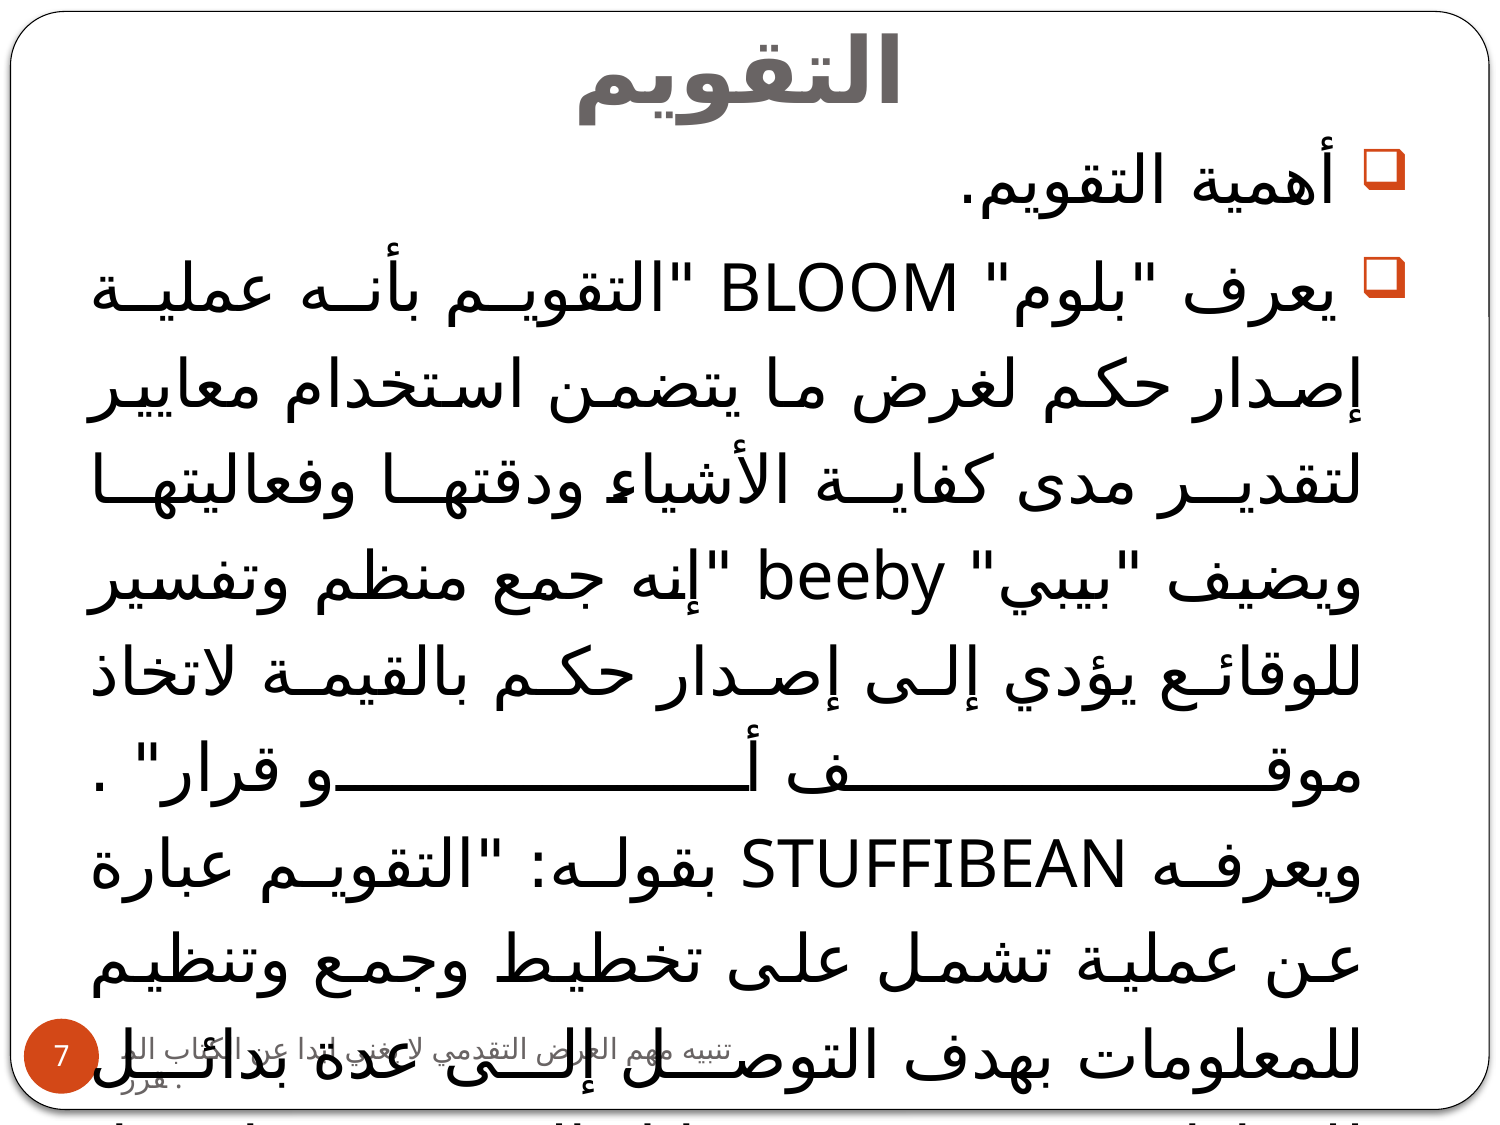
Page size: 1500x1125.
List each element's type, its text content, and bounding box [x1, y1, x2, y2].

slide_number 7 [23, 1018, 96, 1094]
footer تنبيه مهم العرض التقدمي لا يغني ابدا عن الكتاب المقرر. [150, 1071, 800, 1088]
title التقويم [64, 30, 1415, 138]
list أهمية التقويم. يعرف "بلوم" ‏BLOOM‏ "التقويم بأنه عملية إصدار ‏حكم لغرض ما يتضمن استخدام معايير لتقدير مدى كفاية الأشياء ودقتها ‏وفعاليتها ويضيف "بيبي" ‏beeby‏ "إنه جمع منظم وتفسير للوقائع يؤدي إلى ‏إصدار حكم بالقيمة لاتخاذ موقف أو قرار" .‏ ويعرفه ‏STUFFIBEAN‏ بقوله: "التقويم عبارة عن عملية تشمل على ‏تخطيط وجمع وتنظيم للمعلومات بهدف التوصل إلى عدة بدائل للقرارات مع ‏توفير وسائل التمييز فيما بينها. و يعرفه سرحان الدمرداش على أنه "تحديد ما بلغناه من ‏نجاح في تحقيق الأهداف التي نسعى إلى تحقيقها بحيث يكون عونا لنا على ‏تحديد المشكلات وتشخيص الأوضاع ومعرفة العقبات والمعوقات بقصد ‏تحسين العملية ورفع مستواها وتحقيق الأهداف. [75, 113, 1425, 1071]
